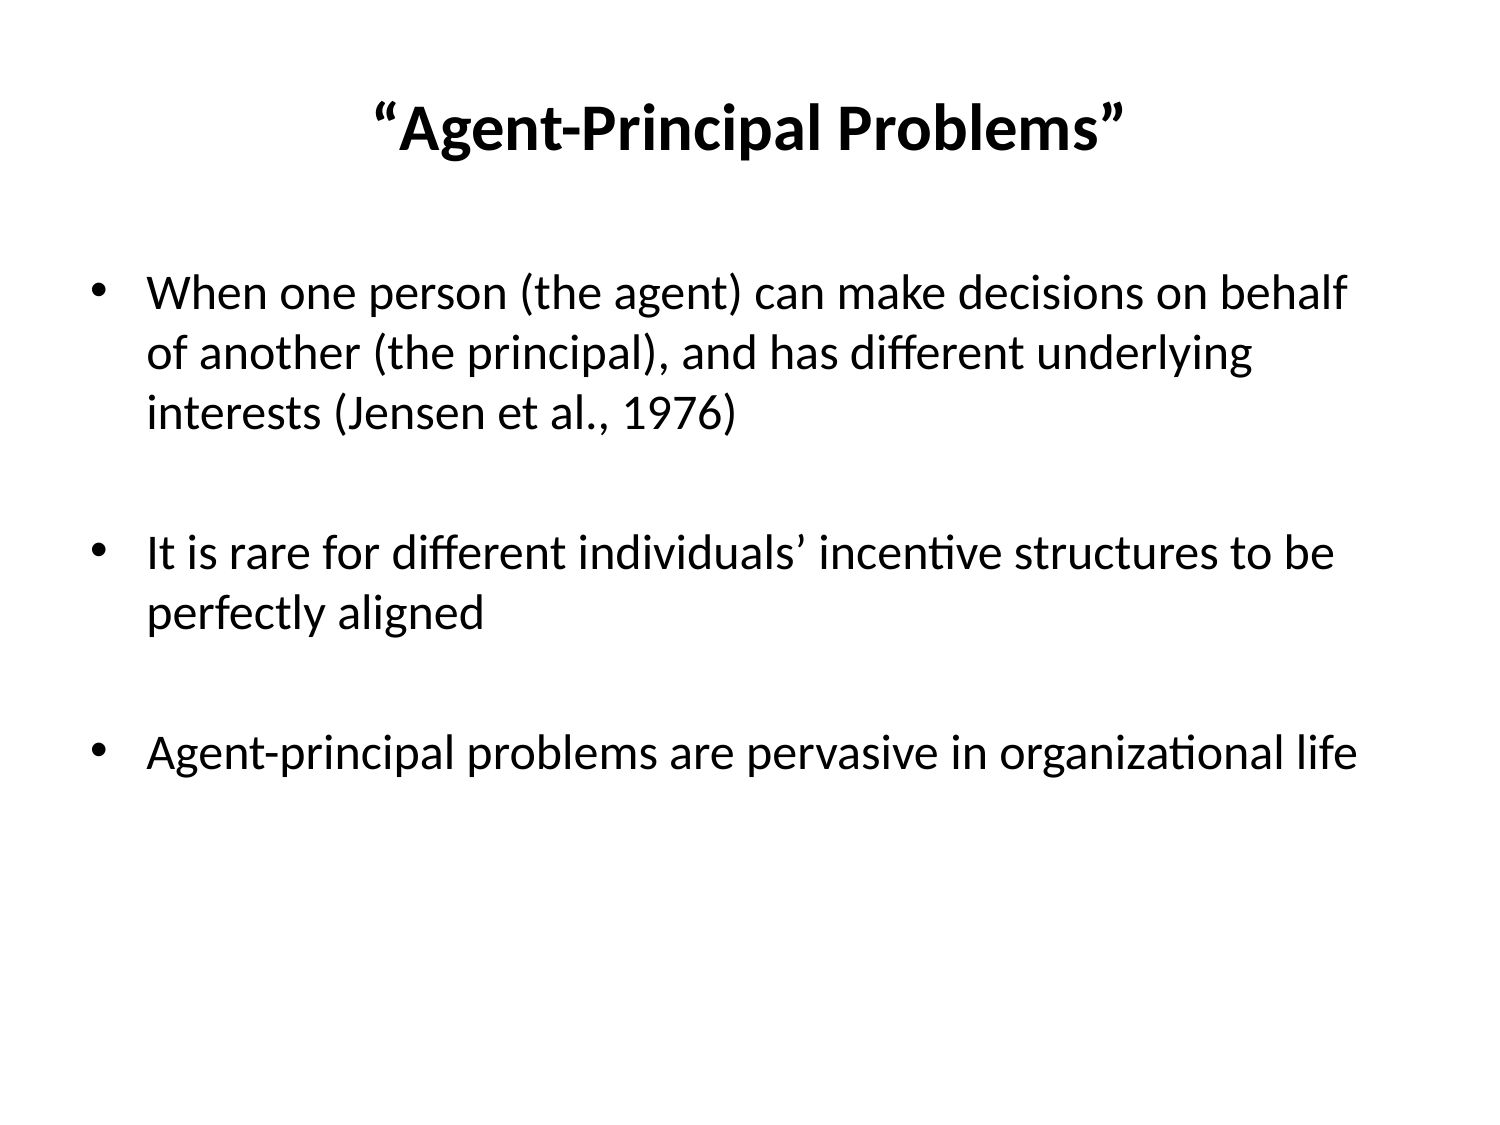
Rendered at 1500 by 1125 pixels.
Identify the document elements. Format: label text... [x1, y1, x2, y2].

title “Agent-Principal Problems” [0, 37, 1500, 211]
list When one person (the agent) can make decisions on behalf of another (the principal), and has different underlying interests (Jensen et al., 1976) It is rare for different individuals’ incentive structures to be perfectly aligned Agent-principal problems are pervasive in organizational life [75, 252, 1413, 938]
